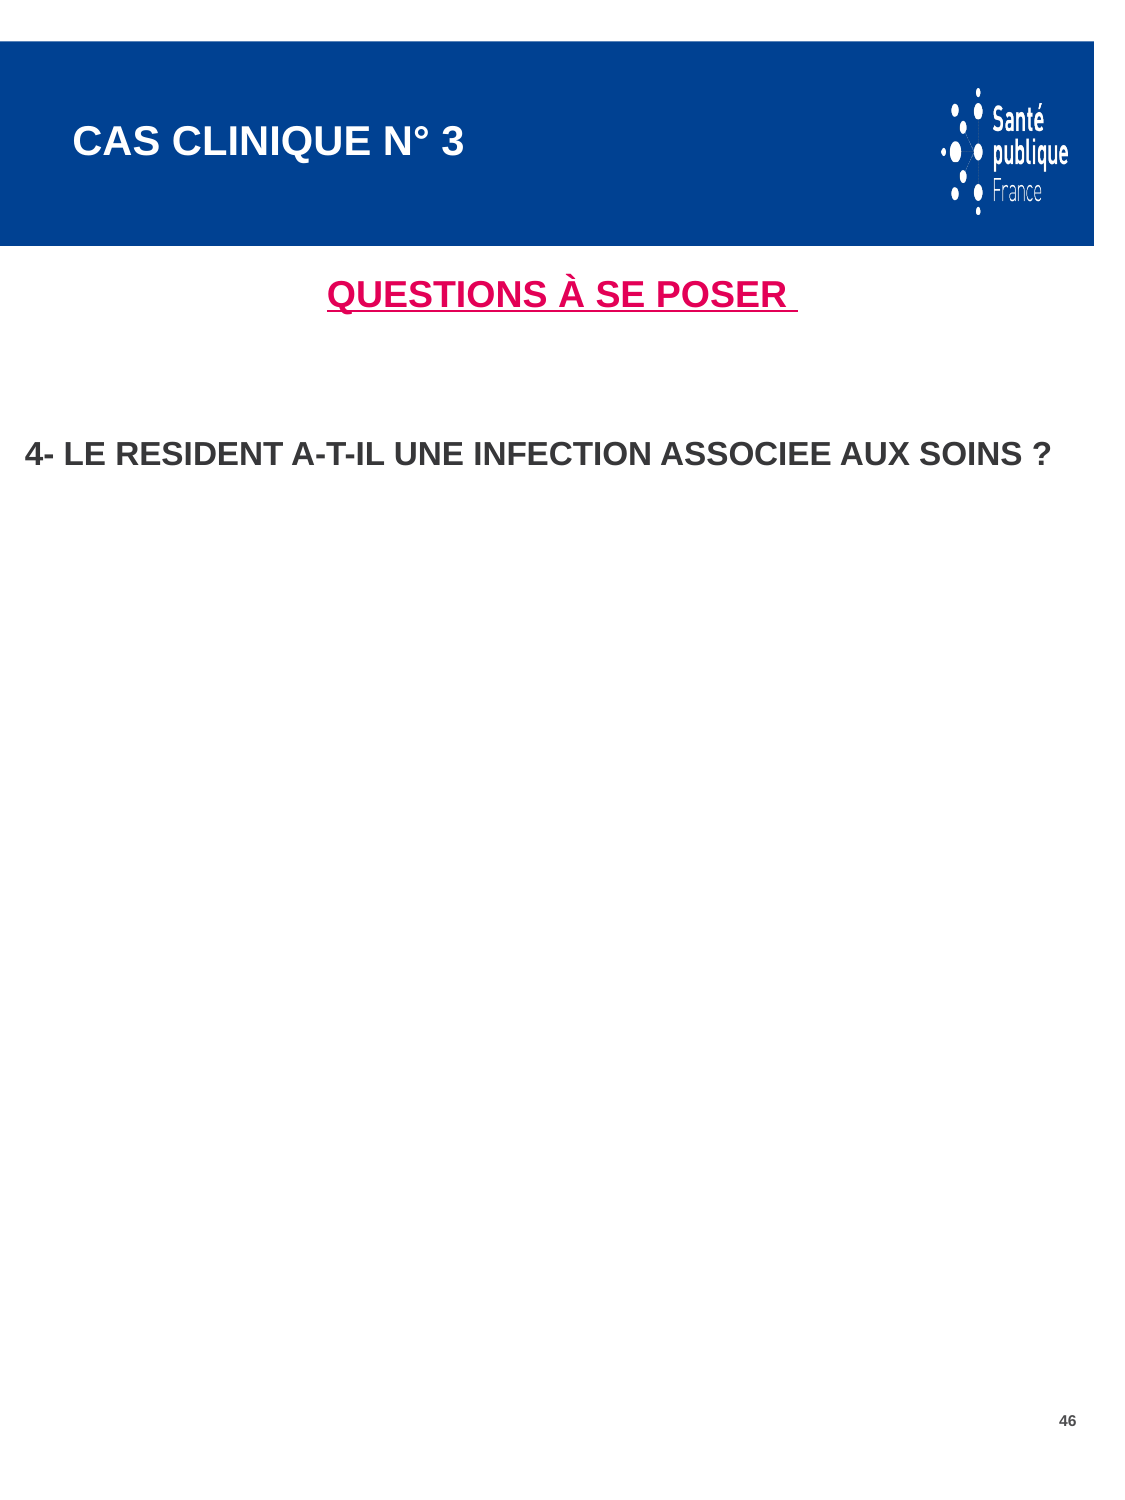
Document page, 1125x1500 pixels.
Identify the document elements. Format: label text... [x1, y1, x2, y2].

list Questions à se poser 4- Le RESIDENT A-T-IL UNE INFECTION ASSOCIEE aux soins ? [19, 265, 1106, 1483]
picture [941, 88, 1068, 215]
title Cas clinique n° 3 [66, 41, 908, 246]
